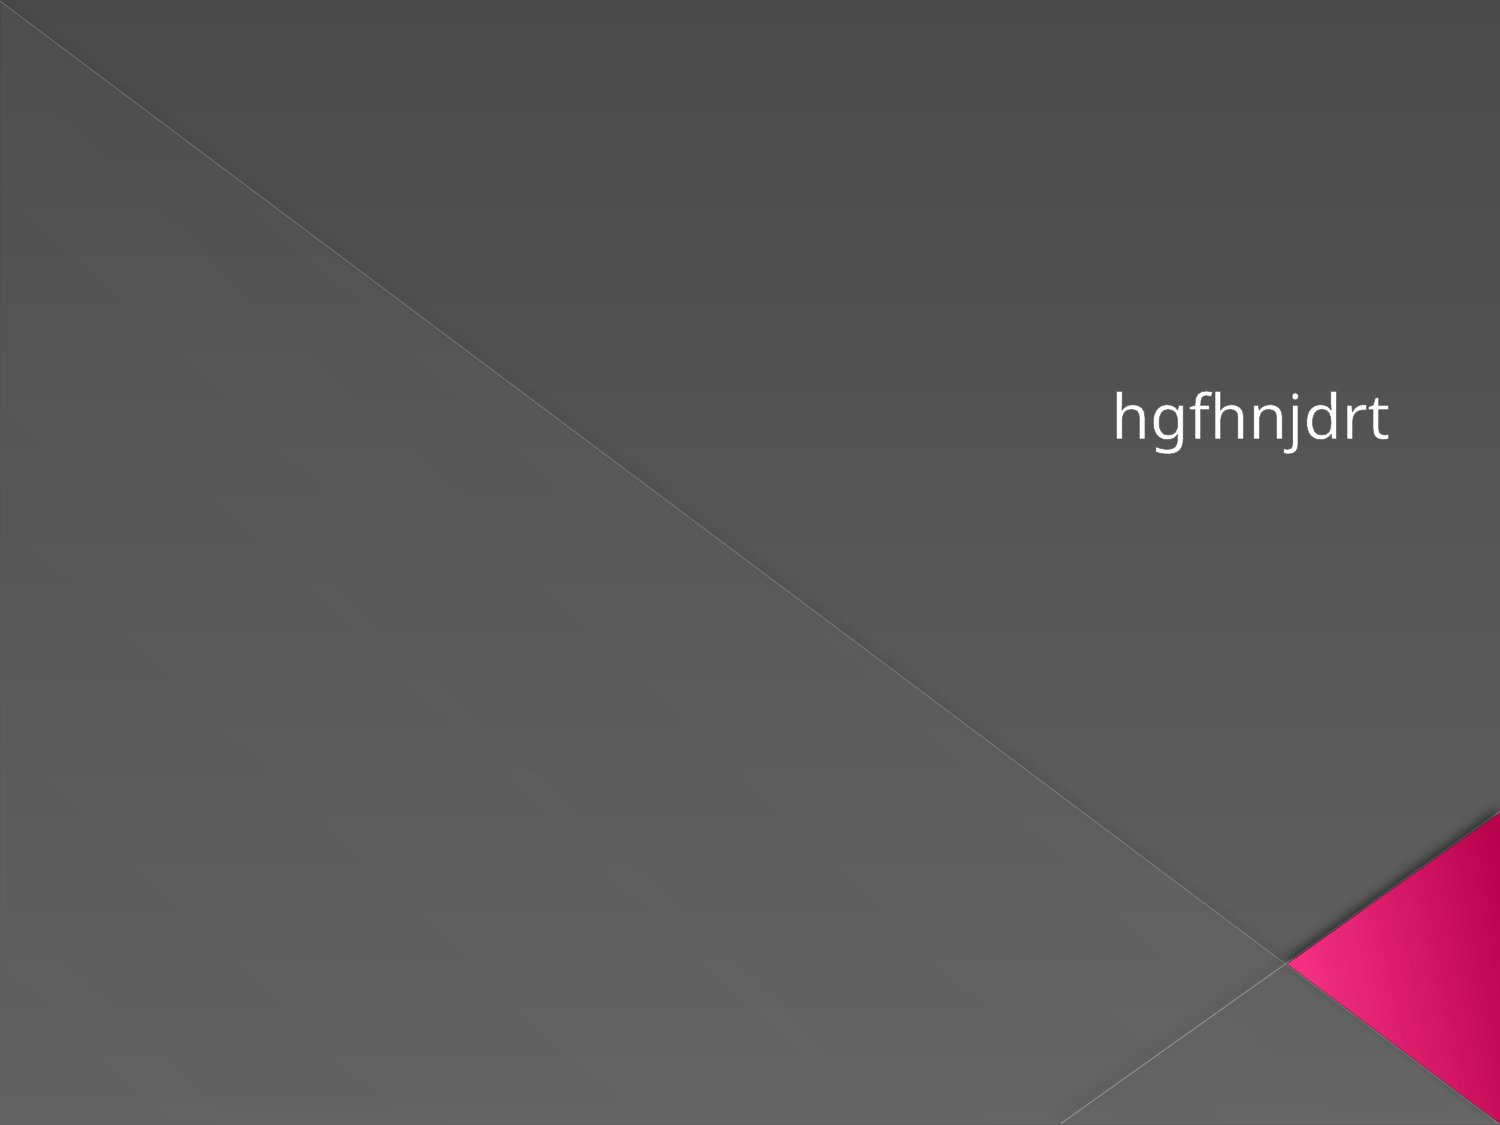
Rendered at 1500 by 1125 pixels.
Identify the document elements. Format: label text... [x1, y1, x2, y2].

subtitle hgfhnjdrt [88, 369, 1412, 657]
